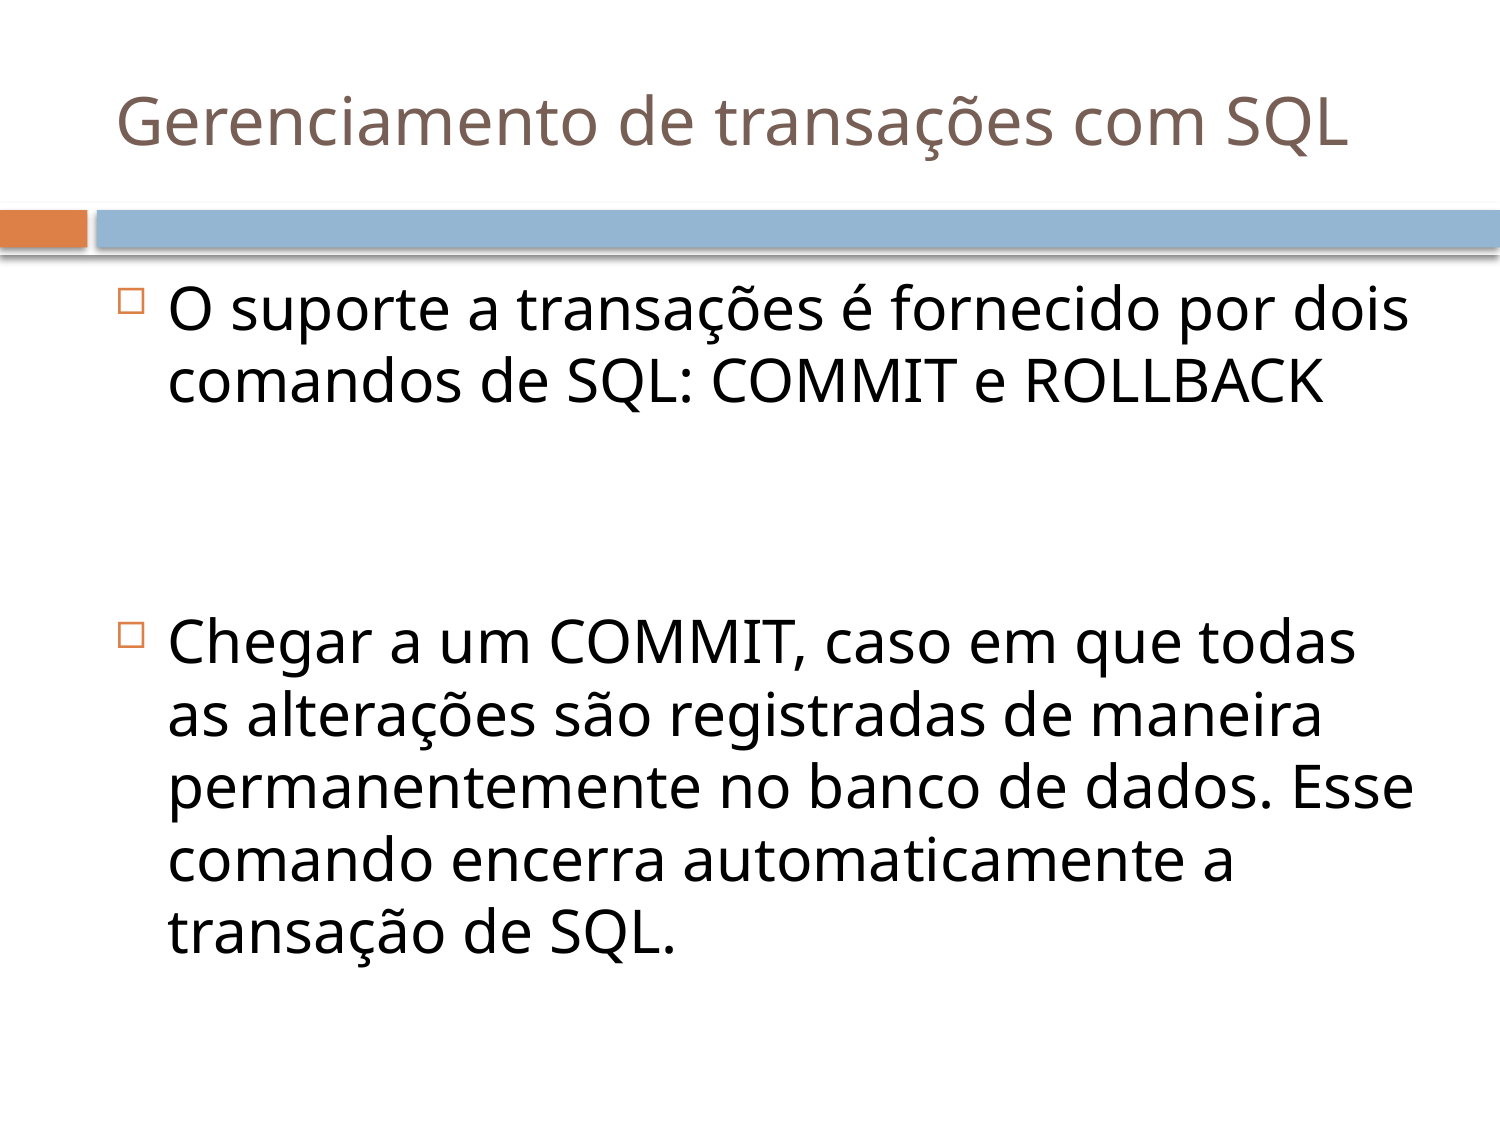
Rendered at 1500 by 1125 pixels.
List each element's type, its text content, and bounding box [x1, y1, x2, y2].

list O suporte a transações é fornecido por dois comandos de SQL: COMMIT e ROLLBACK Chegar a um COMMIT, caso em que todas as alterações são registradas de maneira permanentemente no banco de dados. Esse comando encerra automaticamente a transação de SQL. [100, 262, 1438, 1000]
title Gerenciamento de transações com SQL [100, 37, 1438, 200]
